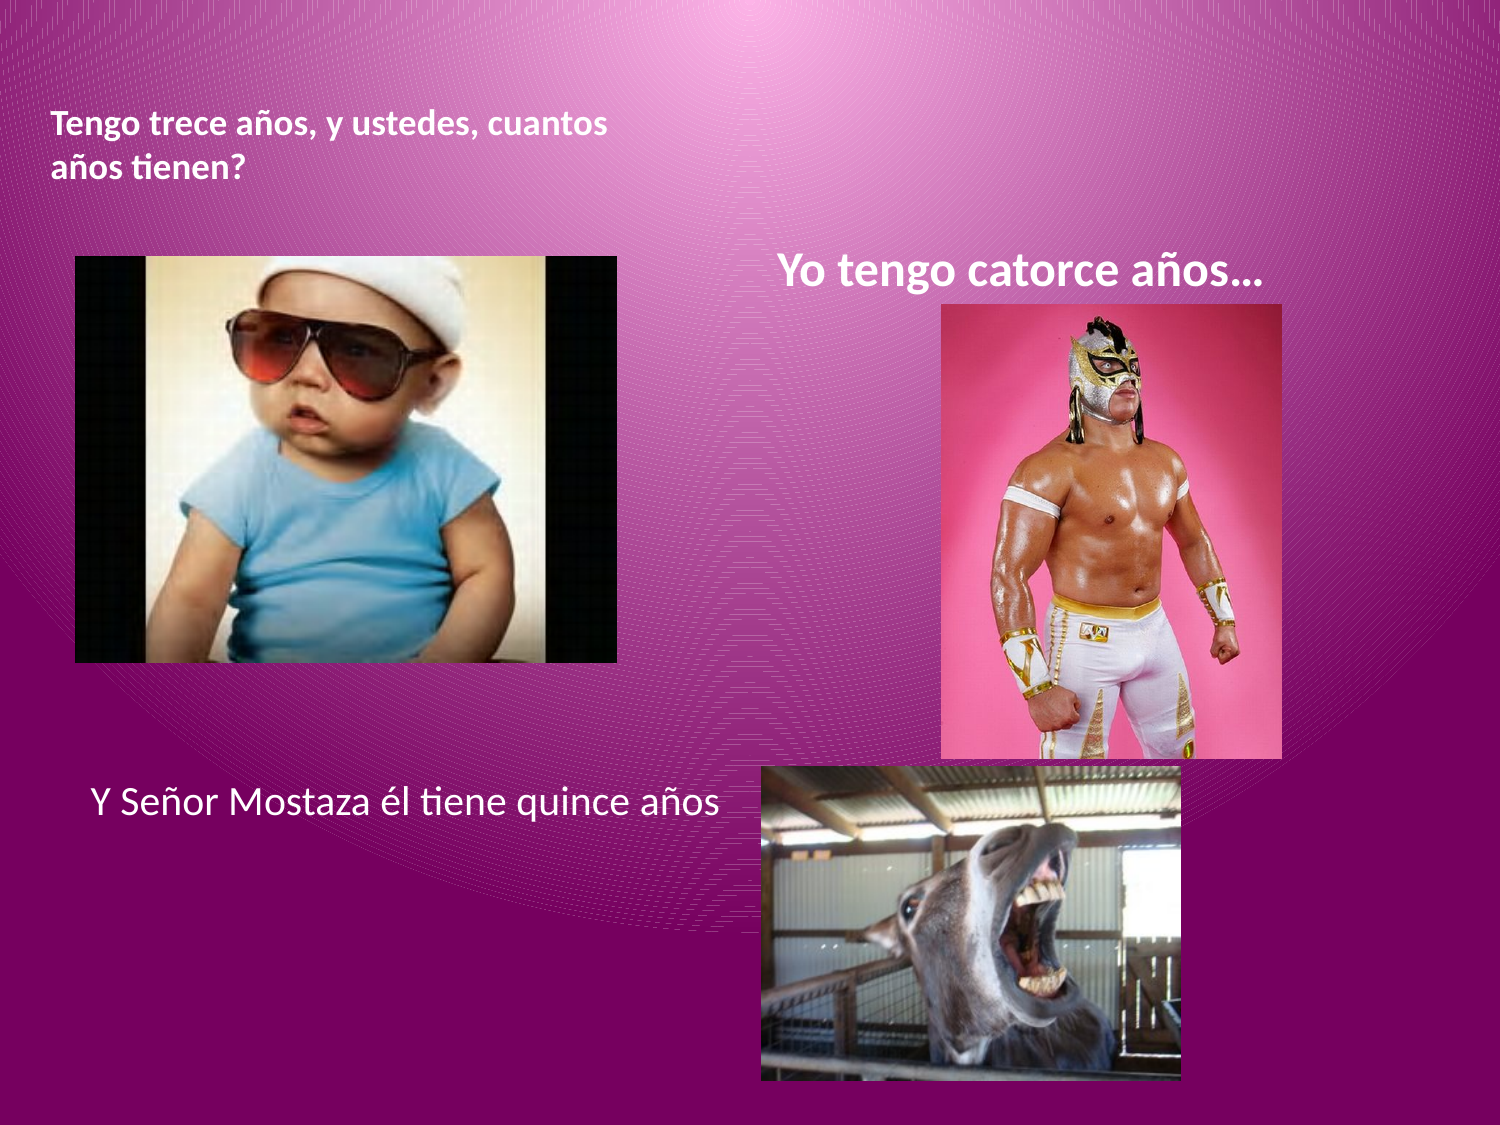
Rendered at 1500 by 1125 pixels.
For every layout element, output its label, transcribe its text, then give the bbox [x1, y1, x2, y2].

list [878, 304, 1344, 760]
text_box Y Señor Mostaza él tiene quince años [75, 766, 736, 832]
list Yo tengo catorce años… [761, 199, 1425, 305]
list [74, 194, 617, 725]
picture [761, 766, 1181, 1081]
list Tengo trece años, y ustedes, cuantos años tienen? [35, 89, 699, 195]
